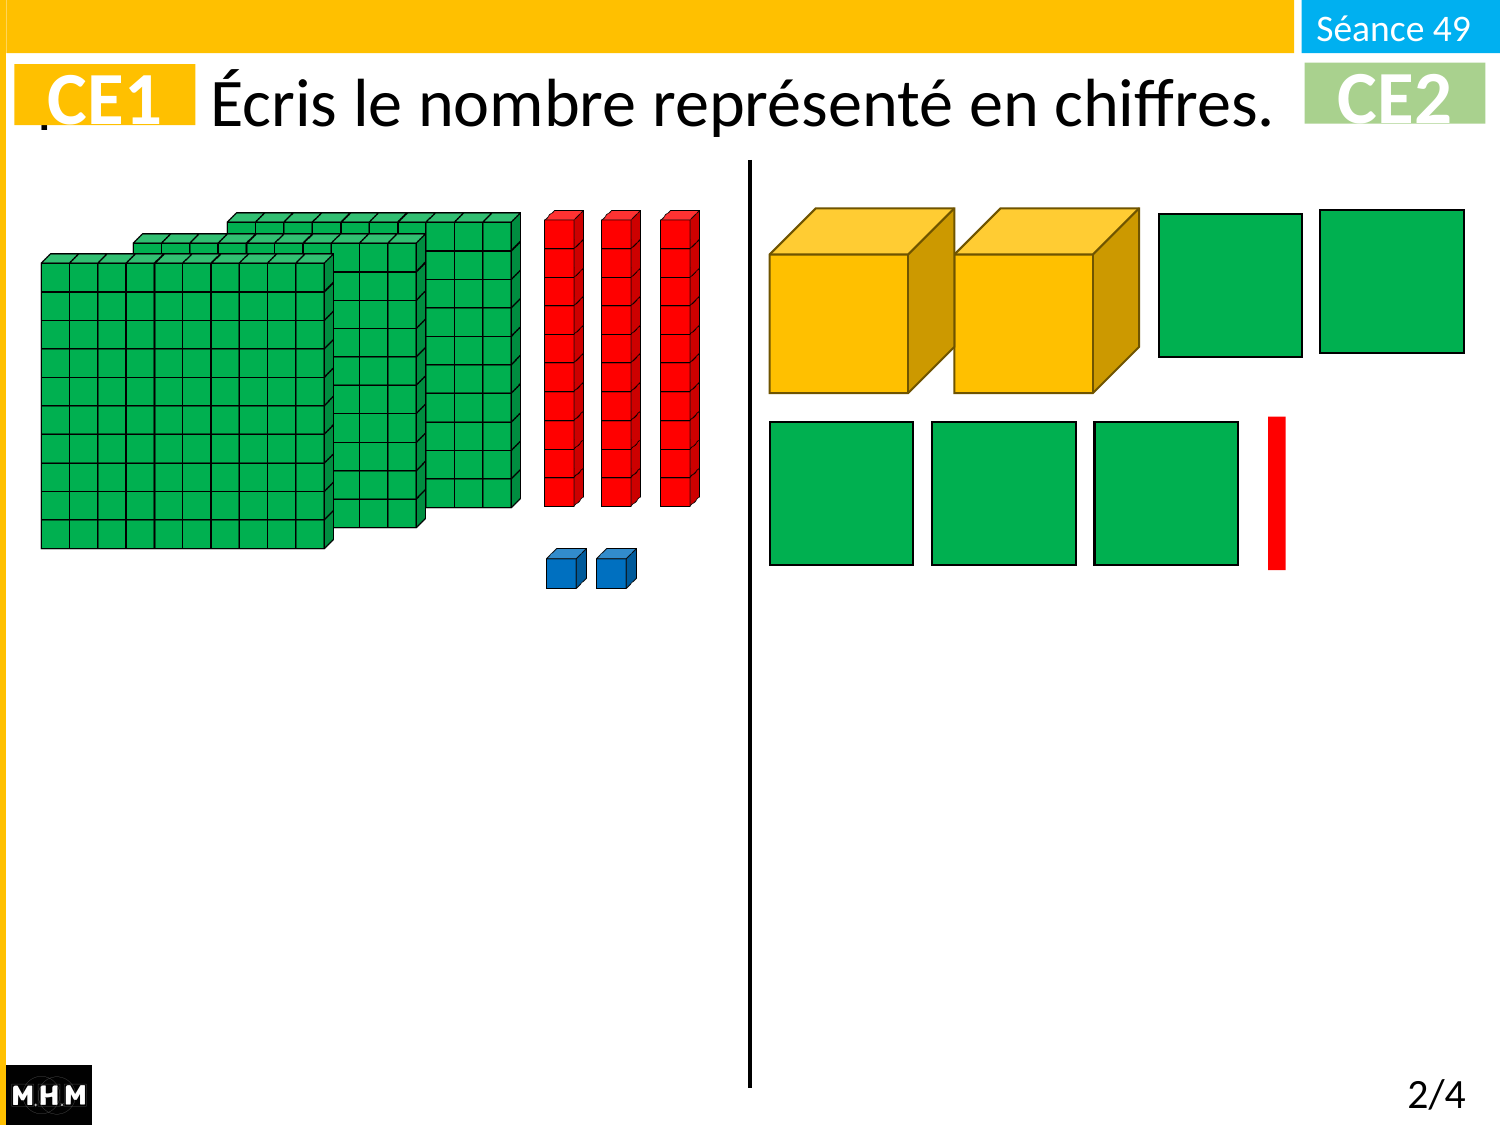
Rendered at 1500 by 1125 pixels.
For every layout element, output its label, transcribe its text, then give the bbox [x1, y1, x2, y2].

text_box [1093, 421, 1239, 566]
title Écris le nombre représenté en chiffres. [96, 60, 1391, 150]
picture [599, 208, 644, 509]
picture [6, 1065, 92, 1125]
text_box [1158, 213, 1303, 358]
picture [658, 208, 703, 509]
text_box CE1 [13, 63, 196, 126]
picture [36, 209, 523, 552]
picture [542, 208, 587, 509]
text_box [953, 207, 1141, 395]
text_box CE2 [1303, 62, 1487, 125]
text_box [1267, 415, 1287, 571]
text_box [931, 421, 1077, 566]
picture [593, 546, 639, 590]
text_box [768, 207, 956, 395]
list 2/4 [1373, 1064, 1500, 1125]
picture [543, 546, 589, 590]
text_box [1319, 209, 1465, 354]
text_box [769, 421, 914, 566]
